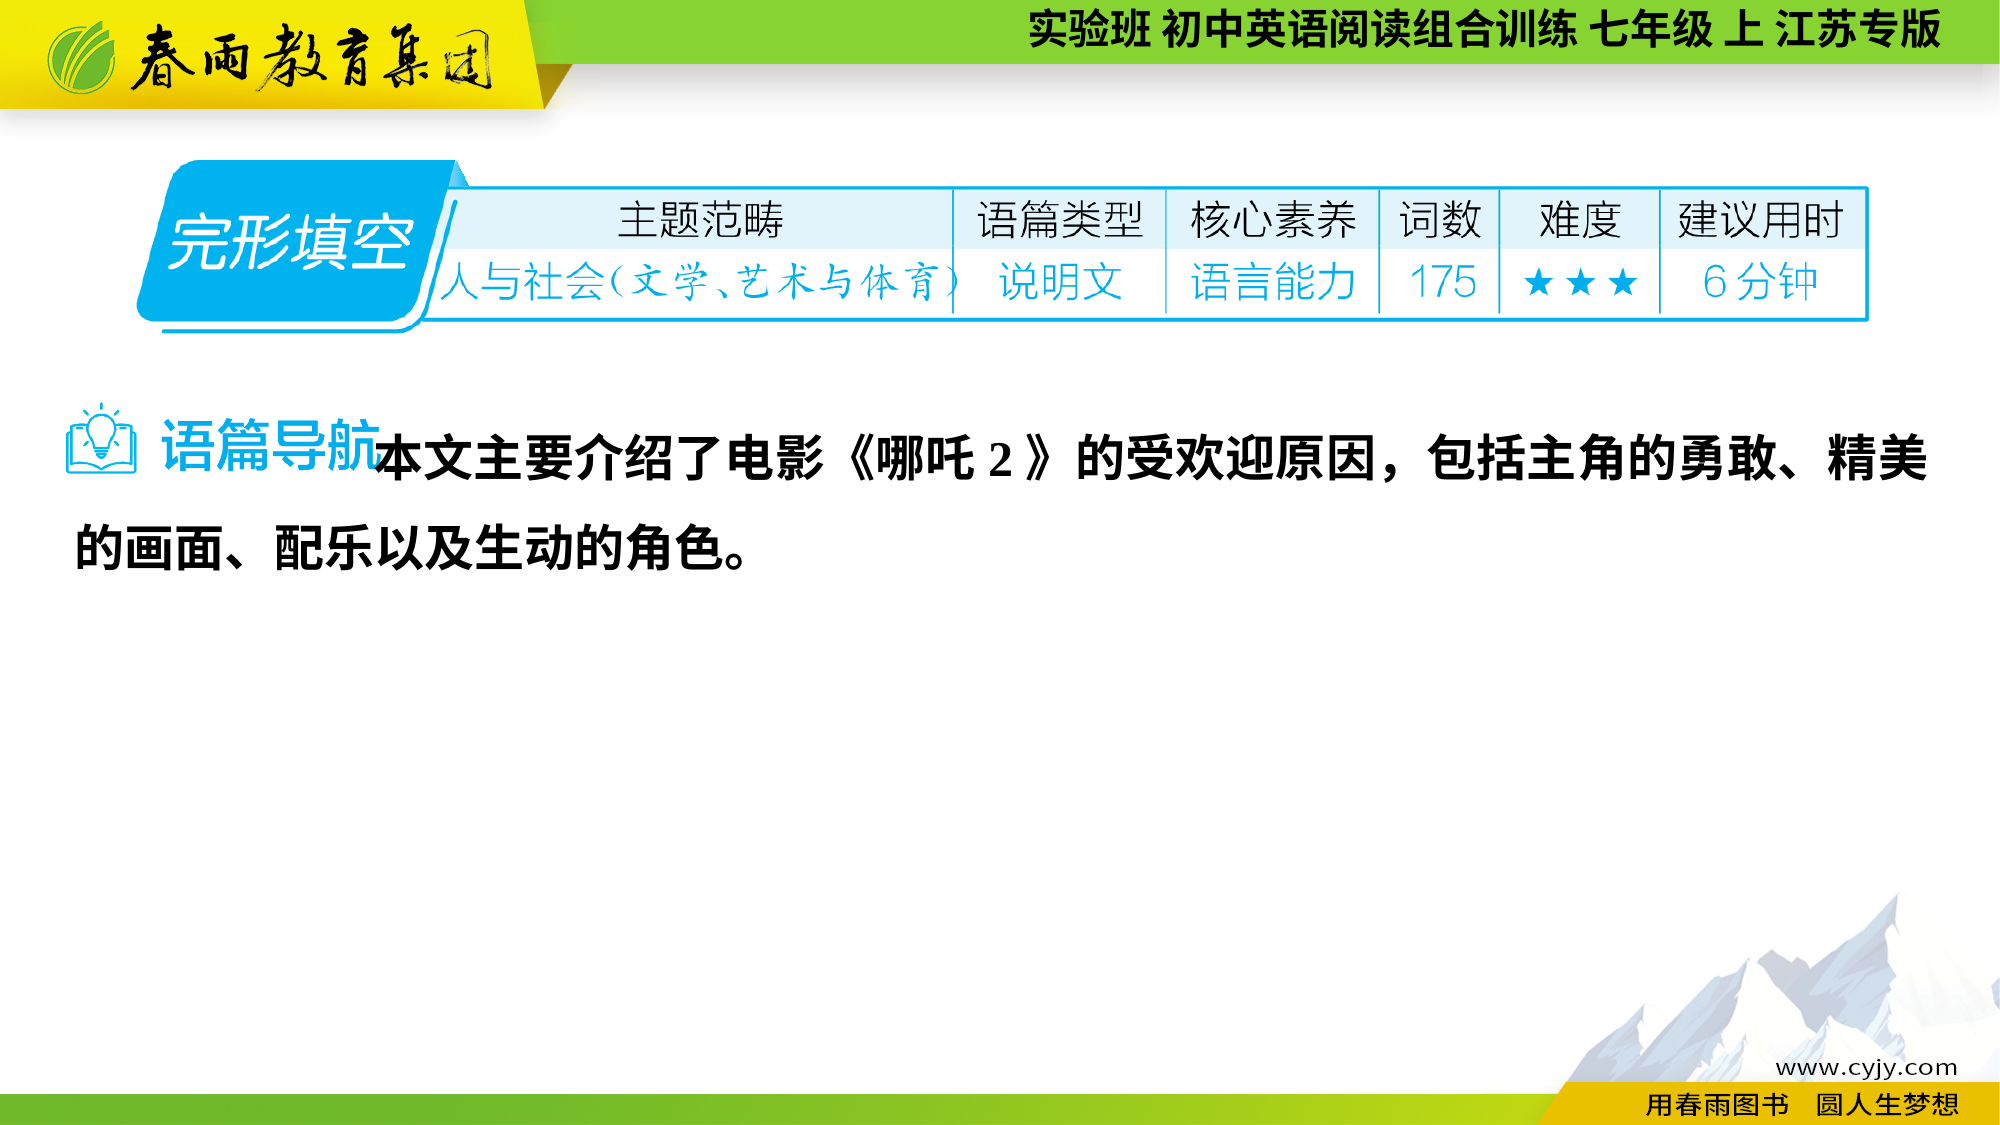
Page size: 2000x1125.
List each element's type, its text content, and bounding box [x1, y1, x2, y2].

picture [0, 0, 2000, 1125]
list 本文主要介绍了电影《哪吒2》的受欢迎原因，包括主角的勇敢、精美的画面、配乐以及生动的角色。 [59, 388, 1944, 586]
